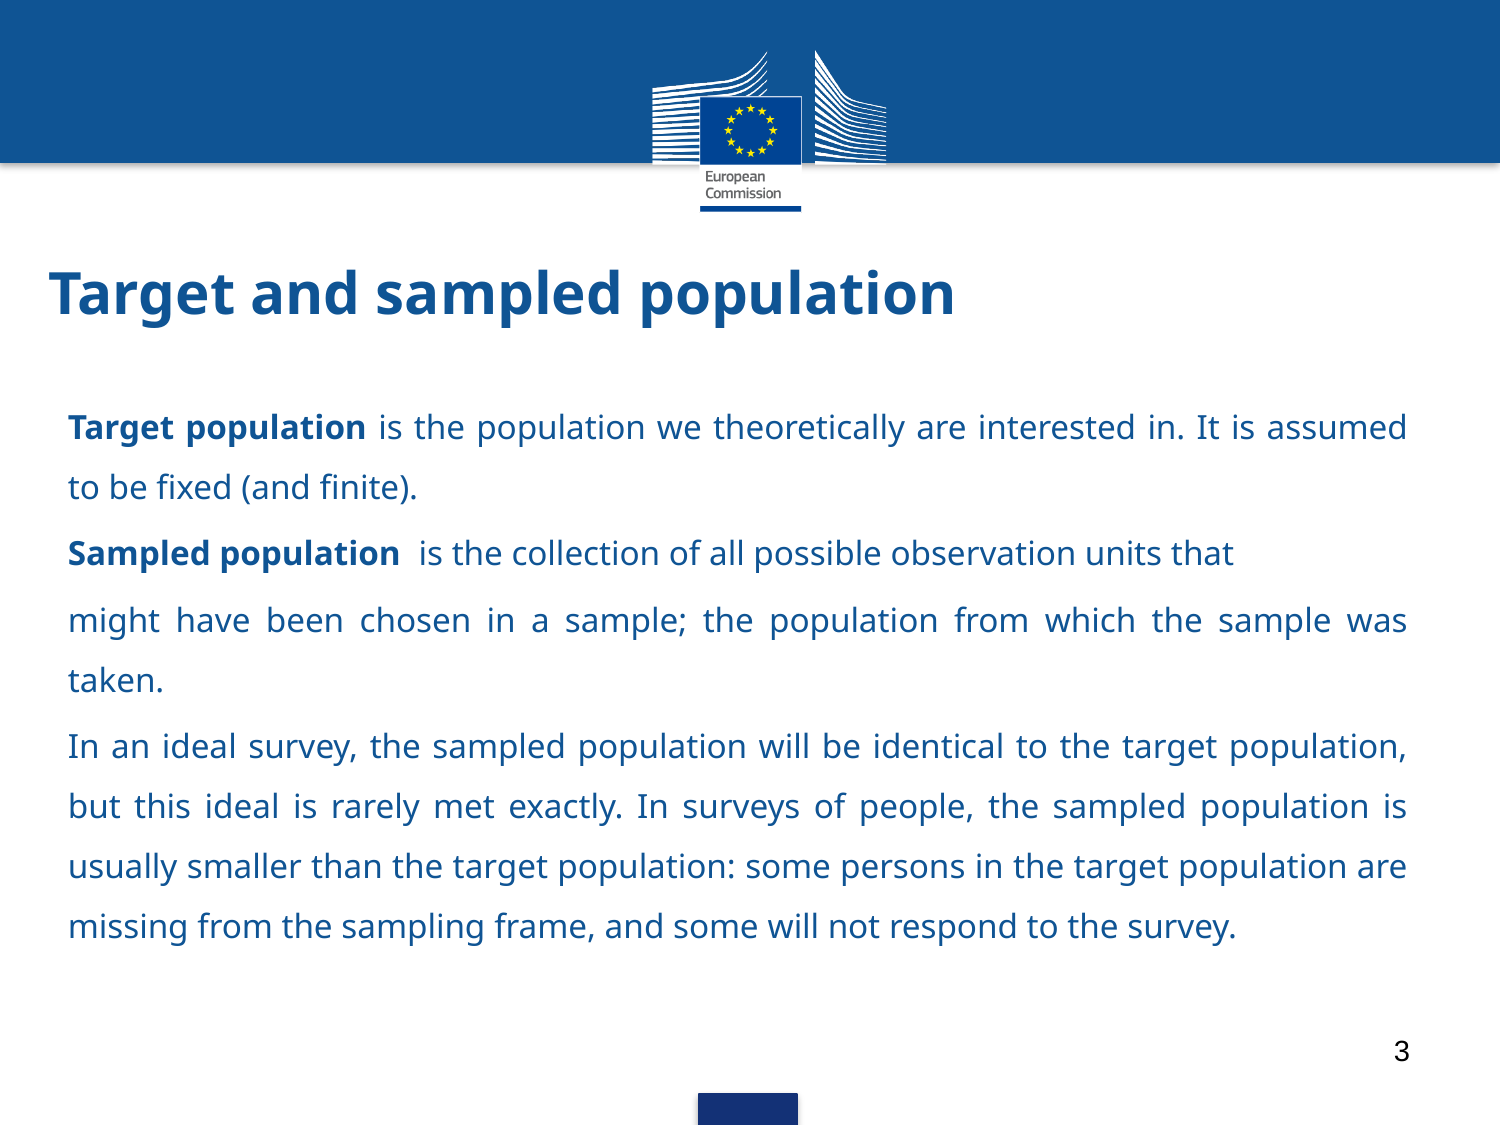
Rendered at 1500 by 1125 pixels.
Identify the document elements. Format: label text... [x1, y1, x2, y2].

list Target population is the population we theoretically are interested in. It is assumed to be fixed (and finite). Sampled population is the collection of all possible observation units that might have been chosen in a sample; the population from which the sample was taken. In an ideal survey, the sampled population will be identical to the target population, but this ideal is rarely met exactly. In surveys of people, the sampled population is usually smaller than the target population: some persons in the target population are missing from the sampling frame, and some will not respond to the survey. [52, 359, 1425, 1025]
title Target and sampled population [33, 213, 1384, 368]
slide_number 3 [1074, 1024, 1426, 1103]
